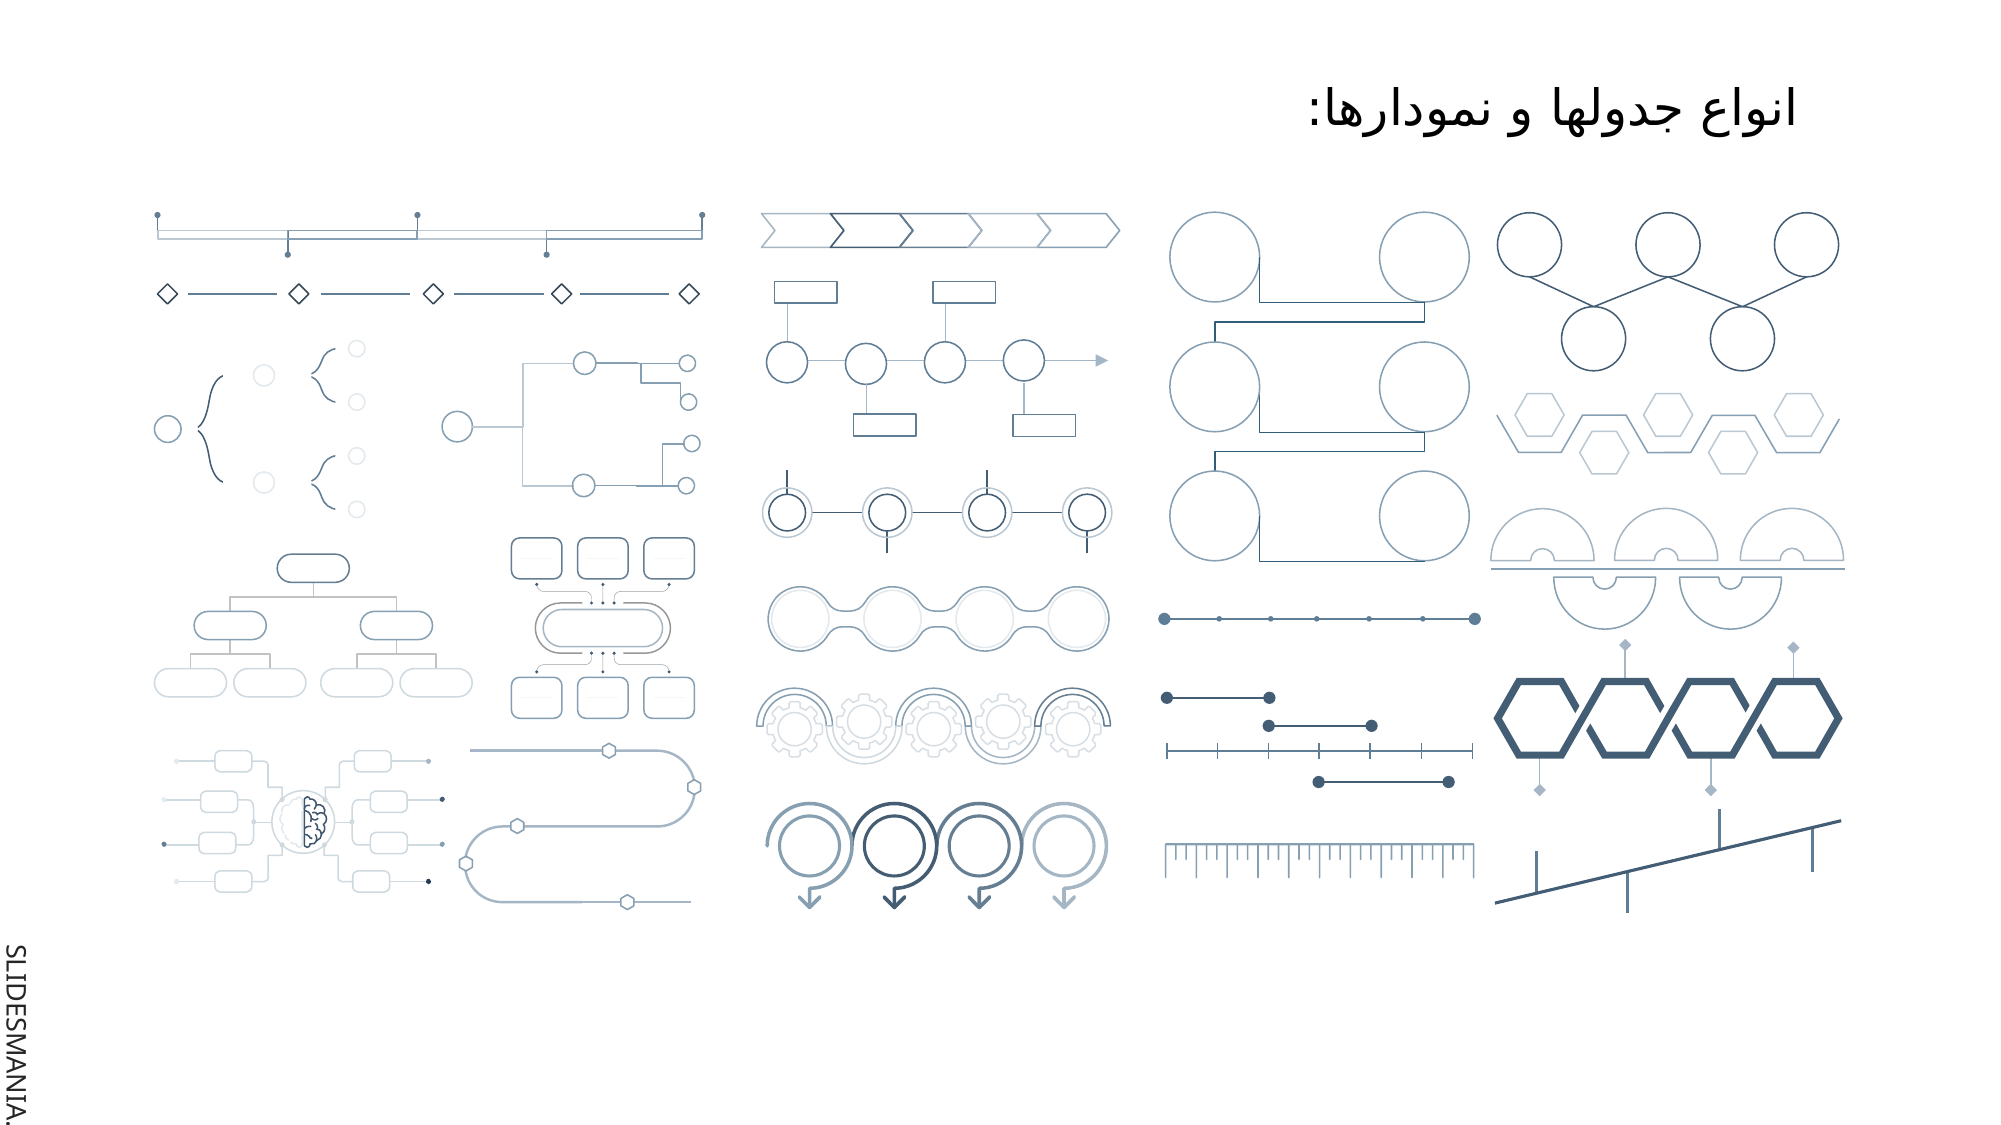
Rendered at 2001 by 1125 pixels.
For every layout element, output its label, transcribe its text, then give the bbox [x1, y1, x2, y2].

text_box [1169, 211, 1470, 562]
text_box انواع جدولها و نمودارها: [132, 55, 1819, 161]
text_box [157, 283, 700, 305]
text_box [441, 351, 701, 497]
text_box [761, 213, 1120, 248]
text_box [511, 537, 695, 719]
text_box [765, 801, 1109, 910]
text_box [1301, 789, 1338, 1016]
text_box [1493, 644, 1843, 791]
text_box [765, 586, 1110, 652]
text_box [161, 750, 446, 893]
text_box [1494, 808, 1842, 914]
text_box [1497, 212, 1839, 371]
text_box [154, 211, 706, 258]
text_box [1490, 508, 1846, 630]
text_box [766, 281, 1109, 437]
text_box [1166, 697, 1473, 783]
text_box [762, 469, 1113, 553]
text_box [756, 687, 1111, 765]
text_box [154, 553, 473, 697]
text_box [459, 743, 701, 910]
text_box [1496, 393, 1840, 475]
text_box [154, 340, 366, 518]
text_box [1164, 615, 1475, 622]
